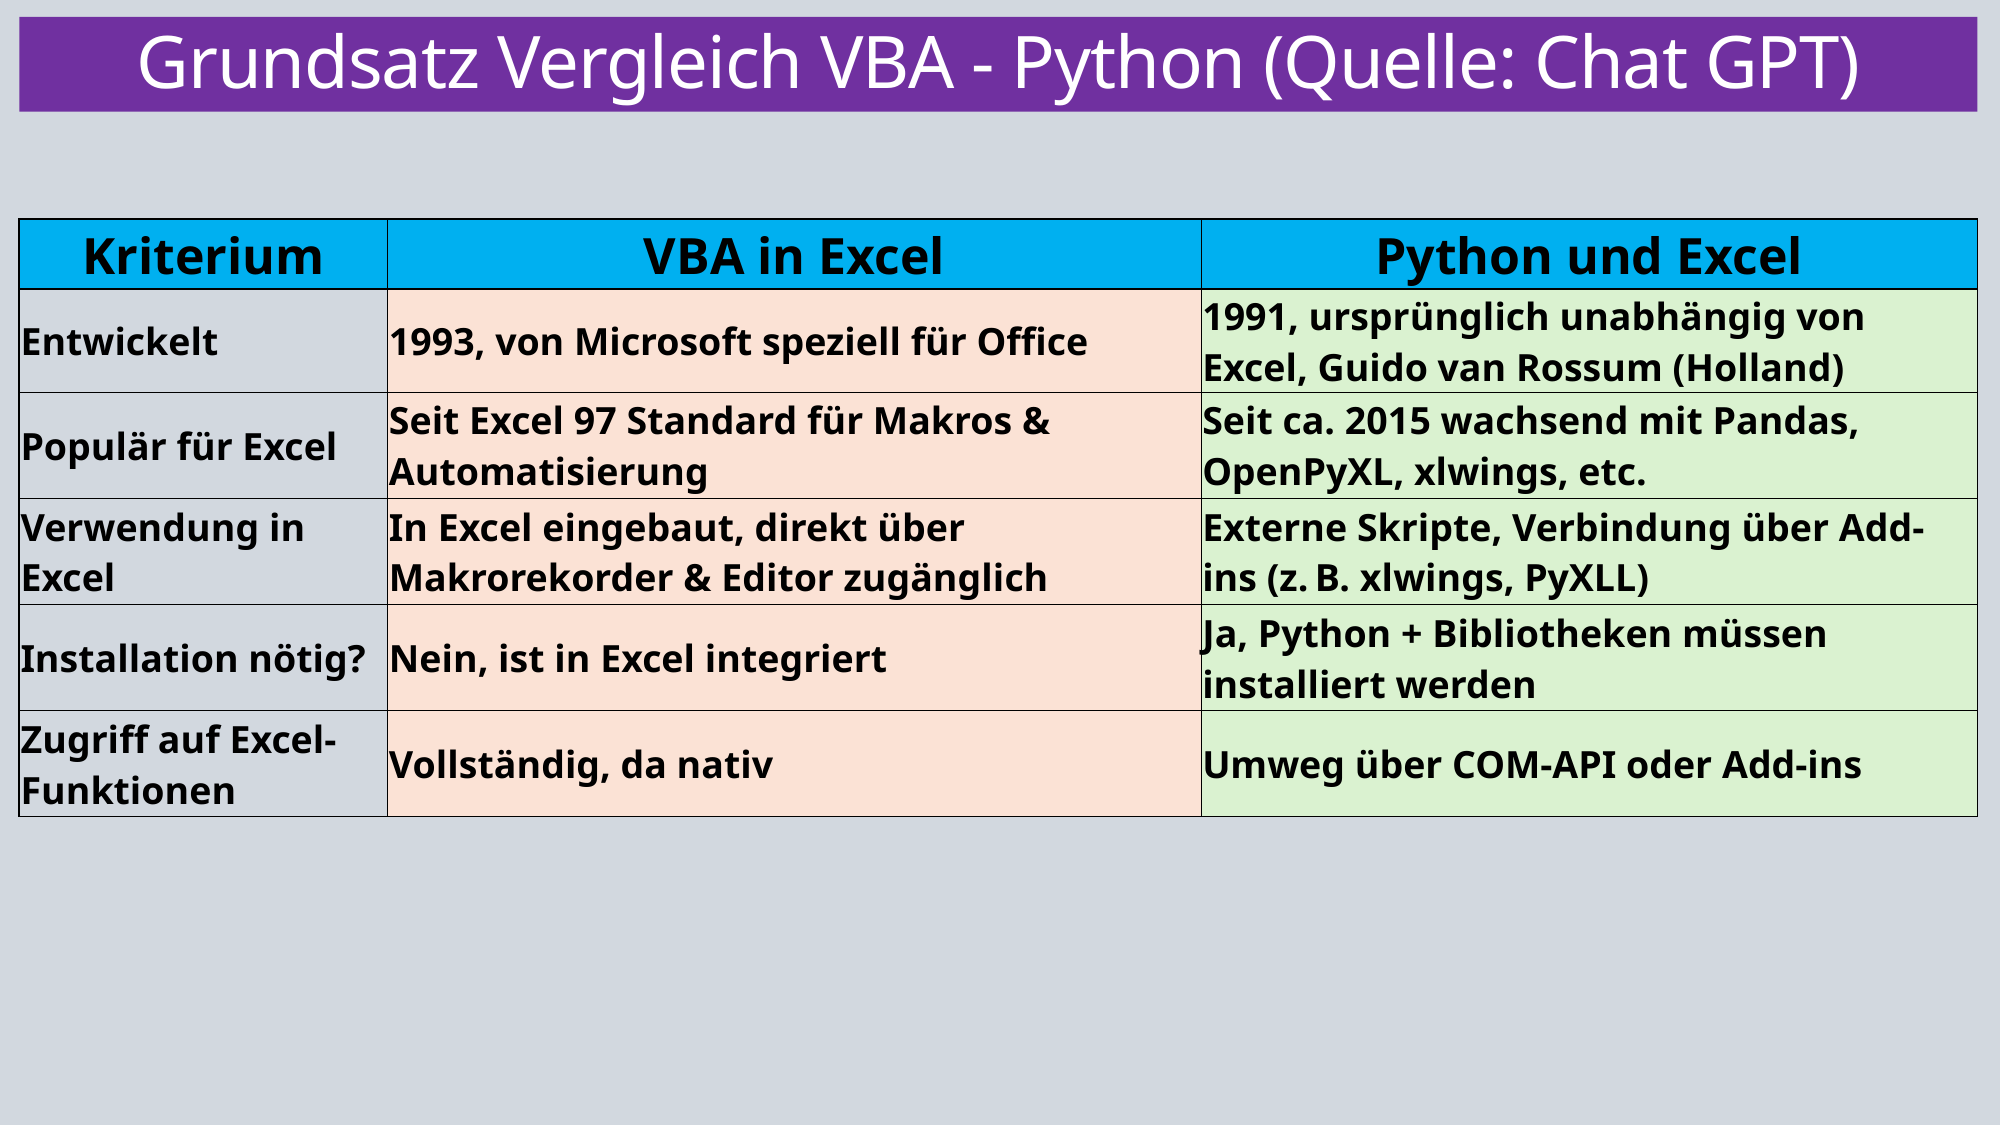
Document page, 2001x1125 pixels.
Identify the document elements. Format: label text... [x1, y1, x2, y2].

table_header Python und Excel [1202, 220, 1977, 288]
table_cell Externe Skripte, Verbindung über Add-ins (z. B. xlwings, PyXLL) [1202, 499, 1977, 604]
table_cell Nein, ist in Excel integriert [388, 605, 1201, 710]
title Grundsatz Vergleich VBA - Python (Quelle: Chat GPT) [19, 16, 1978, 112]
table_cell Populär für Excel [20, 393, 387, 498]
table_header VBA in Excel [388, 220, 1201, 288]
table_cell Entwickelt [20, 290, 387, 392]
table_cell Seit ca. 2015 wachsend mit Pandas, OpenPyXL, xlwings, etc. [1202, 393, 1977, 498]
table_cell 1993, von Microsoft speziell für Office [388, 290, 1201, 392]
table_cell Zugriff auf Excel-Funktionen [20, 711, 387, 816]
table_cell 1991, ursprünglich unabhängig von Excel, Guido van Rossum (Holland) [1202, 290, 1977, 392]
table_cell Verwendung in Excel [20, 499, 387, 604]
table_cell Installation nötig? [20, 605, 387, 710]
table_cell Umweg über COM-API oder Add-ins [1202, 711, 1977, 816]
table_cell Ja, Python + Bibliotheken müssen installiert werden [1202, 605, 1977, 710]
table_cell Vollständig, da nativ [388, 711, 1201, 816]
table_cell In Excel eingebaut, direkt über Makrorekorder & Editor zugänglich [388, 499, 1201, 604]
table_cell Seit Excel 97 Standard für Makros & Automatisierung [388, 393, 1201, 498]
table_header Kriterium [20, 220, 387, 288]
